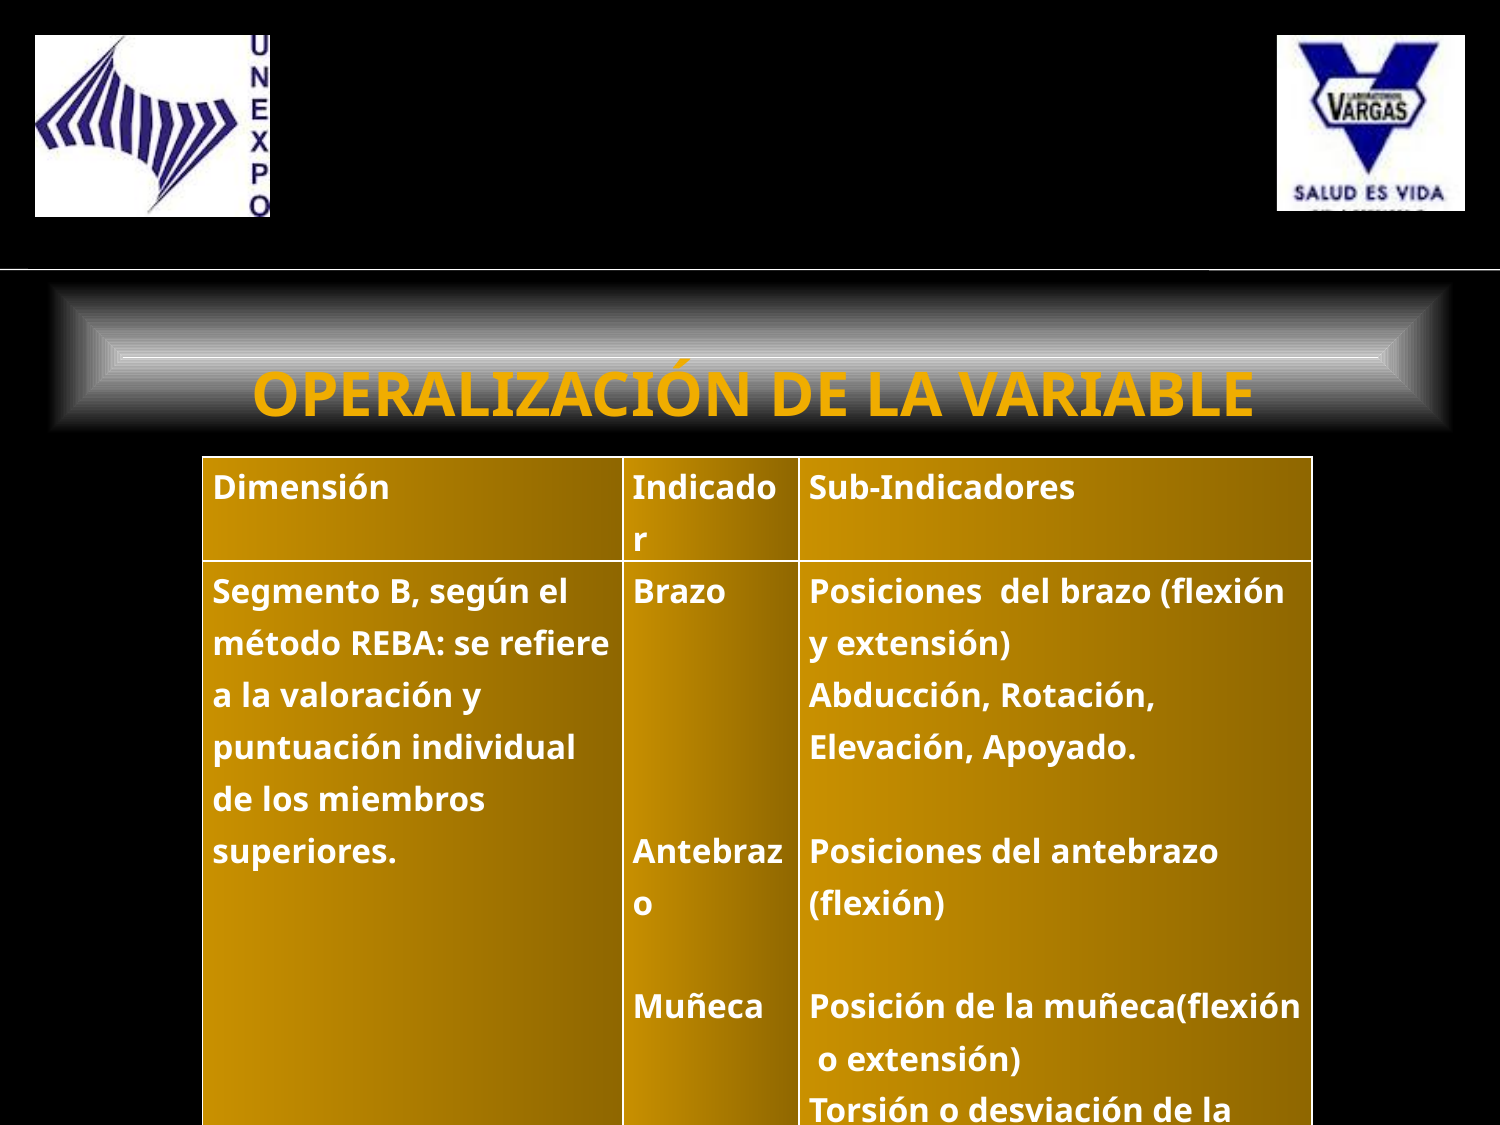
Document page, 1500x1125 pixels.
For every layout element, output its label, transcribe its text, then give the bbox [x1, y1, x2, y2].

table_header Dimensión [203, 458, 622, 560]
table_header Sub-Indicadores [800, 458, 1311, 560]
table_cell Segmento B, según el método REBA: se refiere a la valoración y puntuación individual de los miembros superiores. [203, 562, 622, 1125]
picture [1276, 35, 1465, 211]
table_header Indicador [624, 458, 798, 560]
picture [35, 35, 270, 217]
table_cell Posiciones del brazo (flexión y extensión) Abducción, Rotación, Elevación, Apoyado. Posiciones del antebrazo (flexión) Posición de la muñeca(flexión o extensión) Torsión o desviación de la muñeca [800, 562, 1311, 1125]
title OPERALIZACIÓN DE LA VARIABLE [46, 281, 1454, 434]
table_cell Brazo Antebrazo Muñeca [624, 562, 798, 1125]
